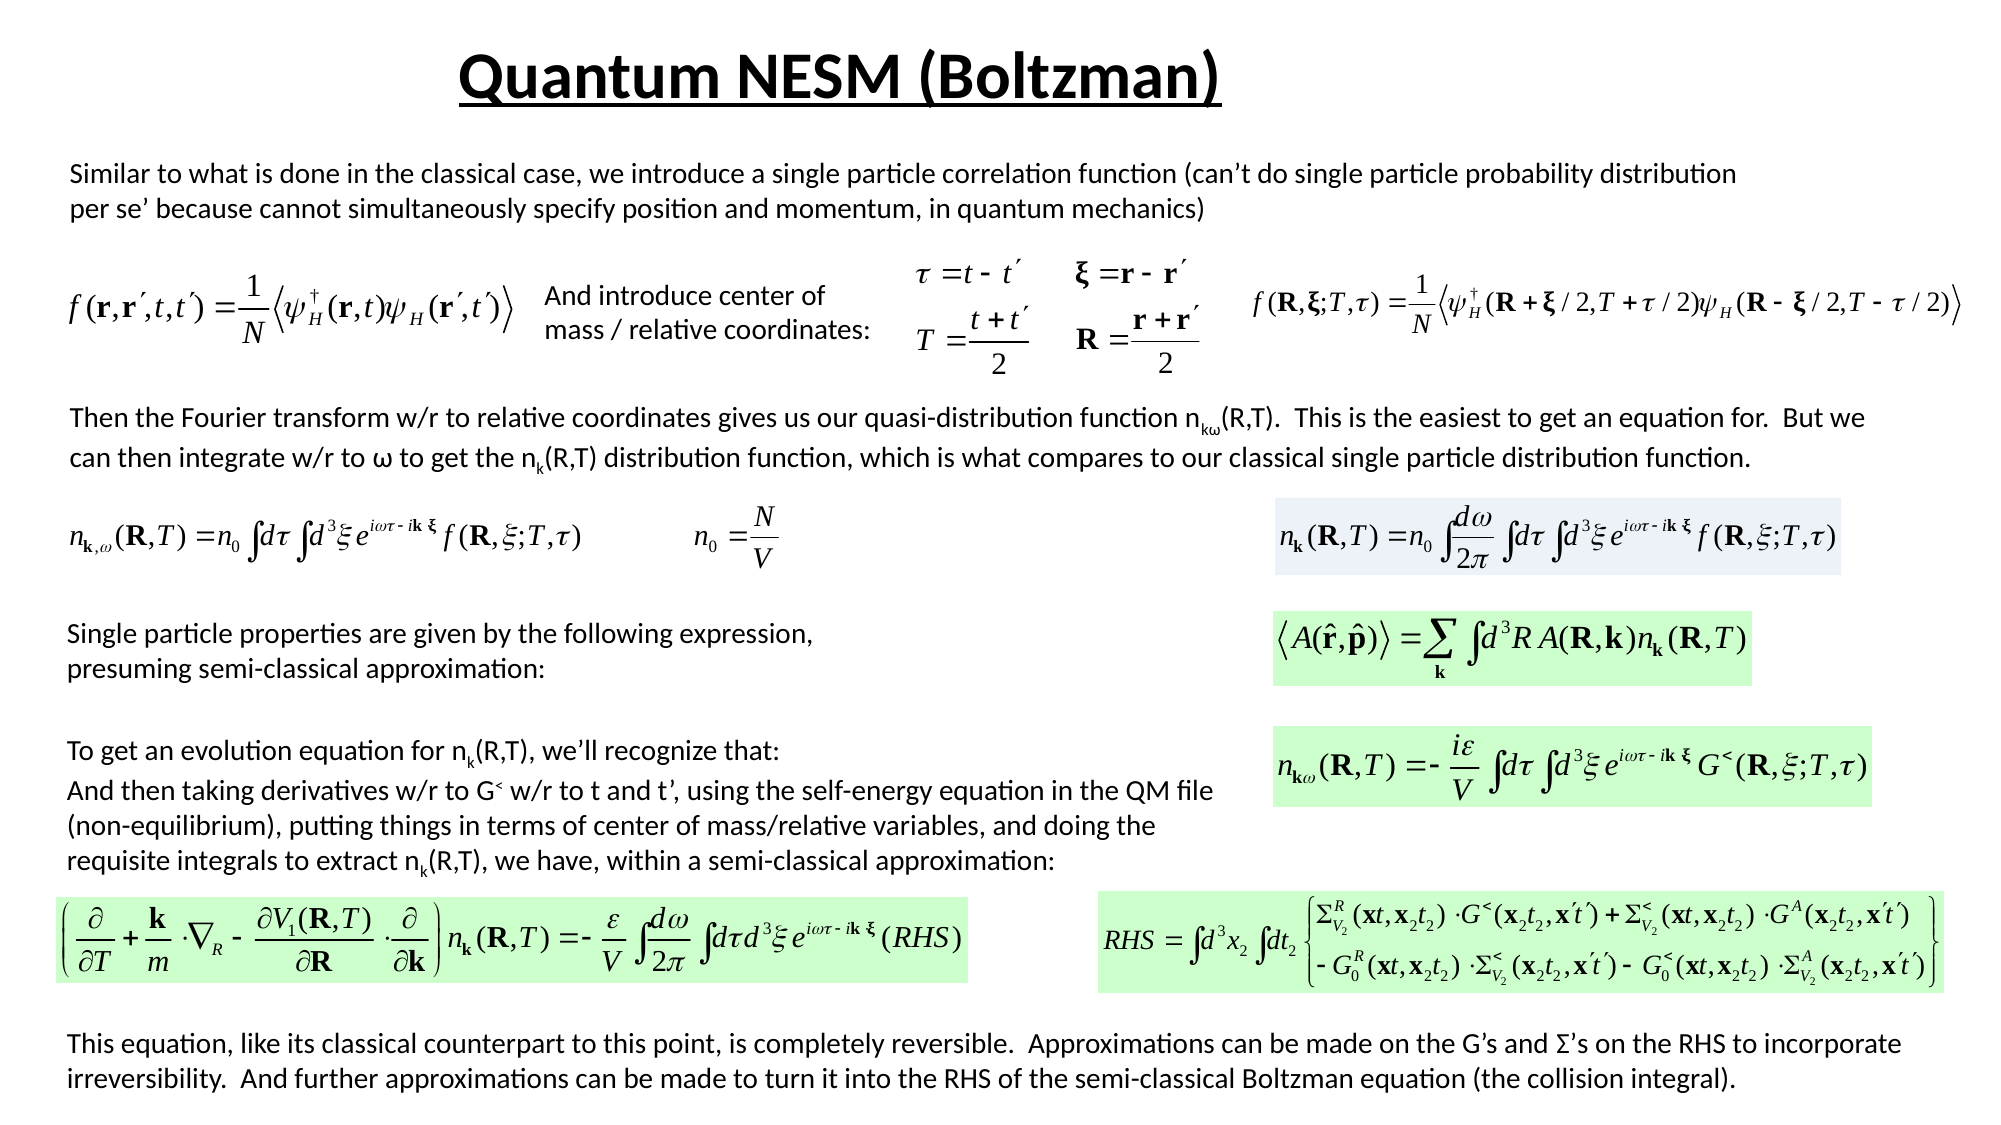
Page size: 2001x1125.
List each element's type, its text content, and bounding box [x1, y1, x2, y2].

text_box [1274, 497, 1842, 576]
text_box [1272, 610, 1753, 686]
text_box This equation, like its classical counterpart to this point, is completely reversible. Approximations can be made on the G’s and Σ’s on the RHS to incorporate irreversibility. And further approximations can be made to turn it into the RHS of the semi-classical Boltzman equation (the collision integral). [52, 1016, 1966, 1102]
text_box Single particle properties are given by the following expression, presuming semi-classical approximation: [52, 606, 836, 692]
text_box Quantum NESM (Boltzman) [444, 24, 1273, 120]
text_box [1243, 267, 1967, 340]
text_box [1098, 891, 1944, 994]
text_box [1071, 255, 1206, 380]
text_box Similar to what is done in the classical case, we introduce a single particle correlation function (can’t do single particle probability distribution per se’ because cannot simultaneously specify position and momentum, in quantum mechanics) [55, 146, 1793, 232]
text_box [912, 254, 1036, 381]
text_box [56, 897, 969, 984]
text_box Then the Fourier transform w/r to relative coordinates gives us our quasi-distribution function nkω(R,T). This is the easiest to get an equation for. But we can then integrate w/r to ω to get the nk(R,T) distribution function, which is what compares to our classical single particle distribution function. [55, 391, 1889, 486]
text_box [64, 497, 785, 576]
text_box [57, 265, 519, 350]
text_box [1272, 725, 1873, 808]
text_box To get an evolution equation for nk(R,T), we’ll recognize that: And then taking derivatives w/r to G< w/r to t and t’, using the self-energy equation in the QM file (non-equilibrium), putting things in terms of center of mass/relative variables, and doing the requisite integrals to extract nk(R,T), we have, within a semi-classical approximation: [52, 724, 1237, 889]
text_box And introduce center of mass / relative coordinates: [529, 268, 892, 353]
